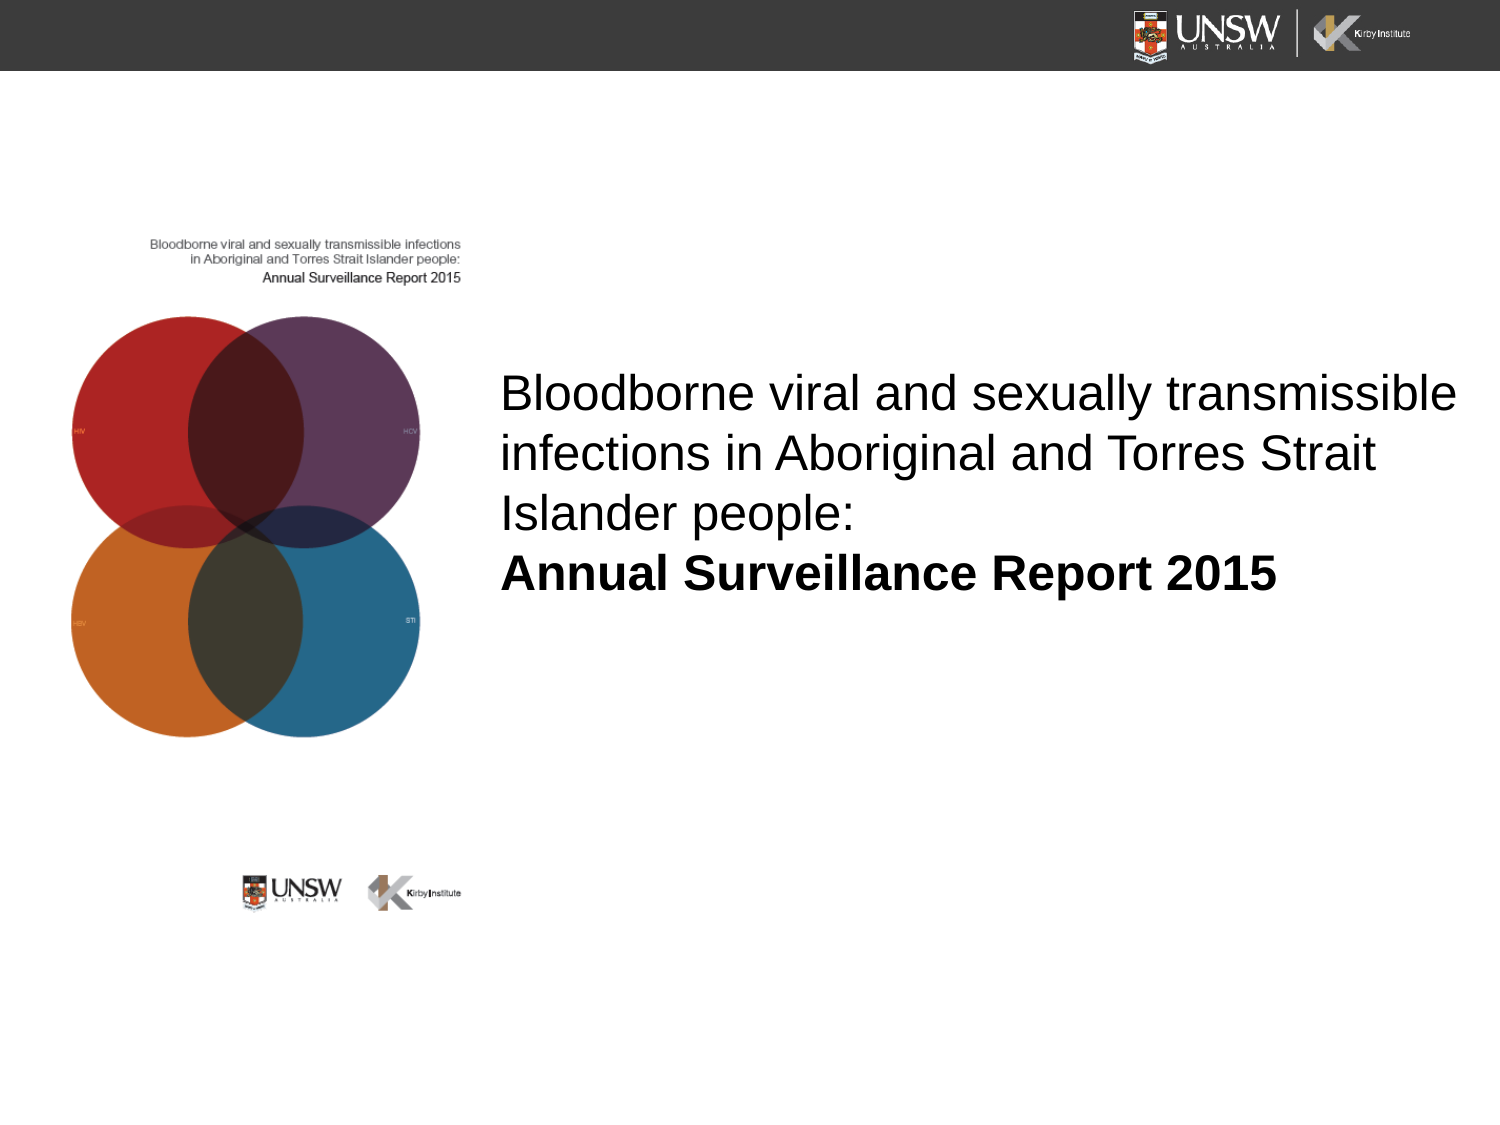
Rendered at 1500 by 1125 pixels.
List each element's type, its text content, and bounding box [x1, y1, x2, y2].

picture [0, 0, 1500, 71]
picture [4, 209, 493, 916]
title Bloodborne viral and sexually transmissible infections in Aboriginal and Torres Strait Islander people: Annual Surveillance Report 2015 [500, 360, 1500, 574]
